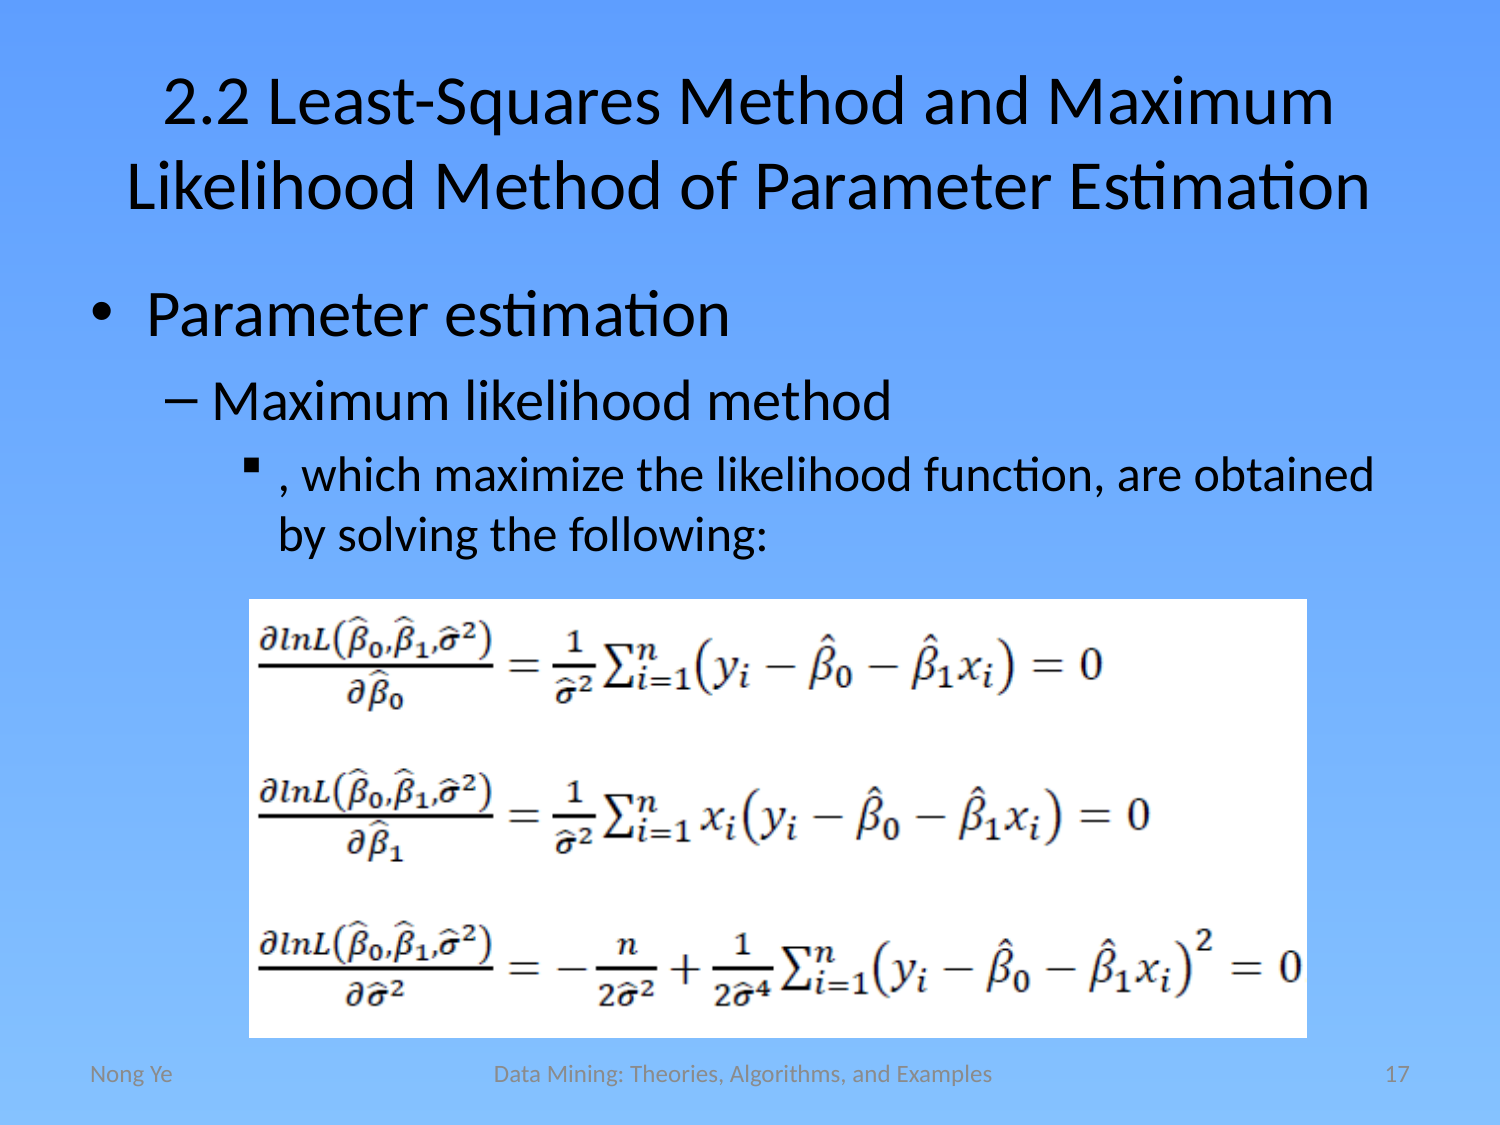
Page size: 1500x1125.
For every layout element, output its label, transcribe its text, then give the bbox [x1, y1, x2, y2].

footer Data Mining: Theories, Algorithms, and Examples [450, 1046, 1038, 1103]
picture [249, 599, 1307, 1038]
slide_number 17 [1074, 1042, 1425, 1103]
slide_number Nong Ye [75, 1042, 425, 1103]
title 2.2 Least-Squares Method and Maximum Likelihood Method of Parameter Estimation [75, 45, 1425, 233]
